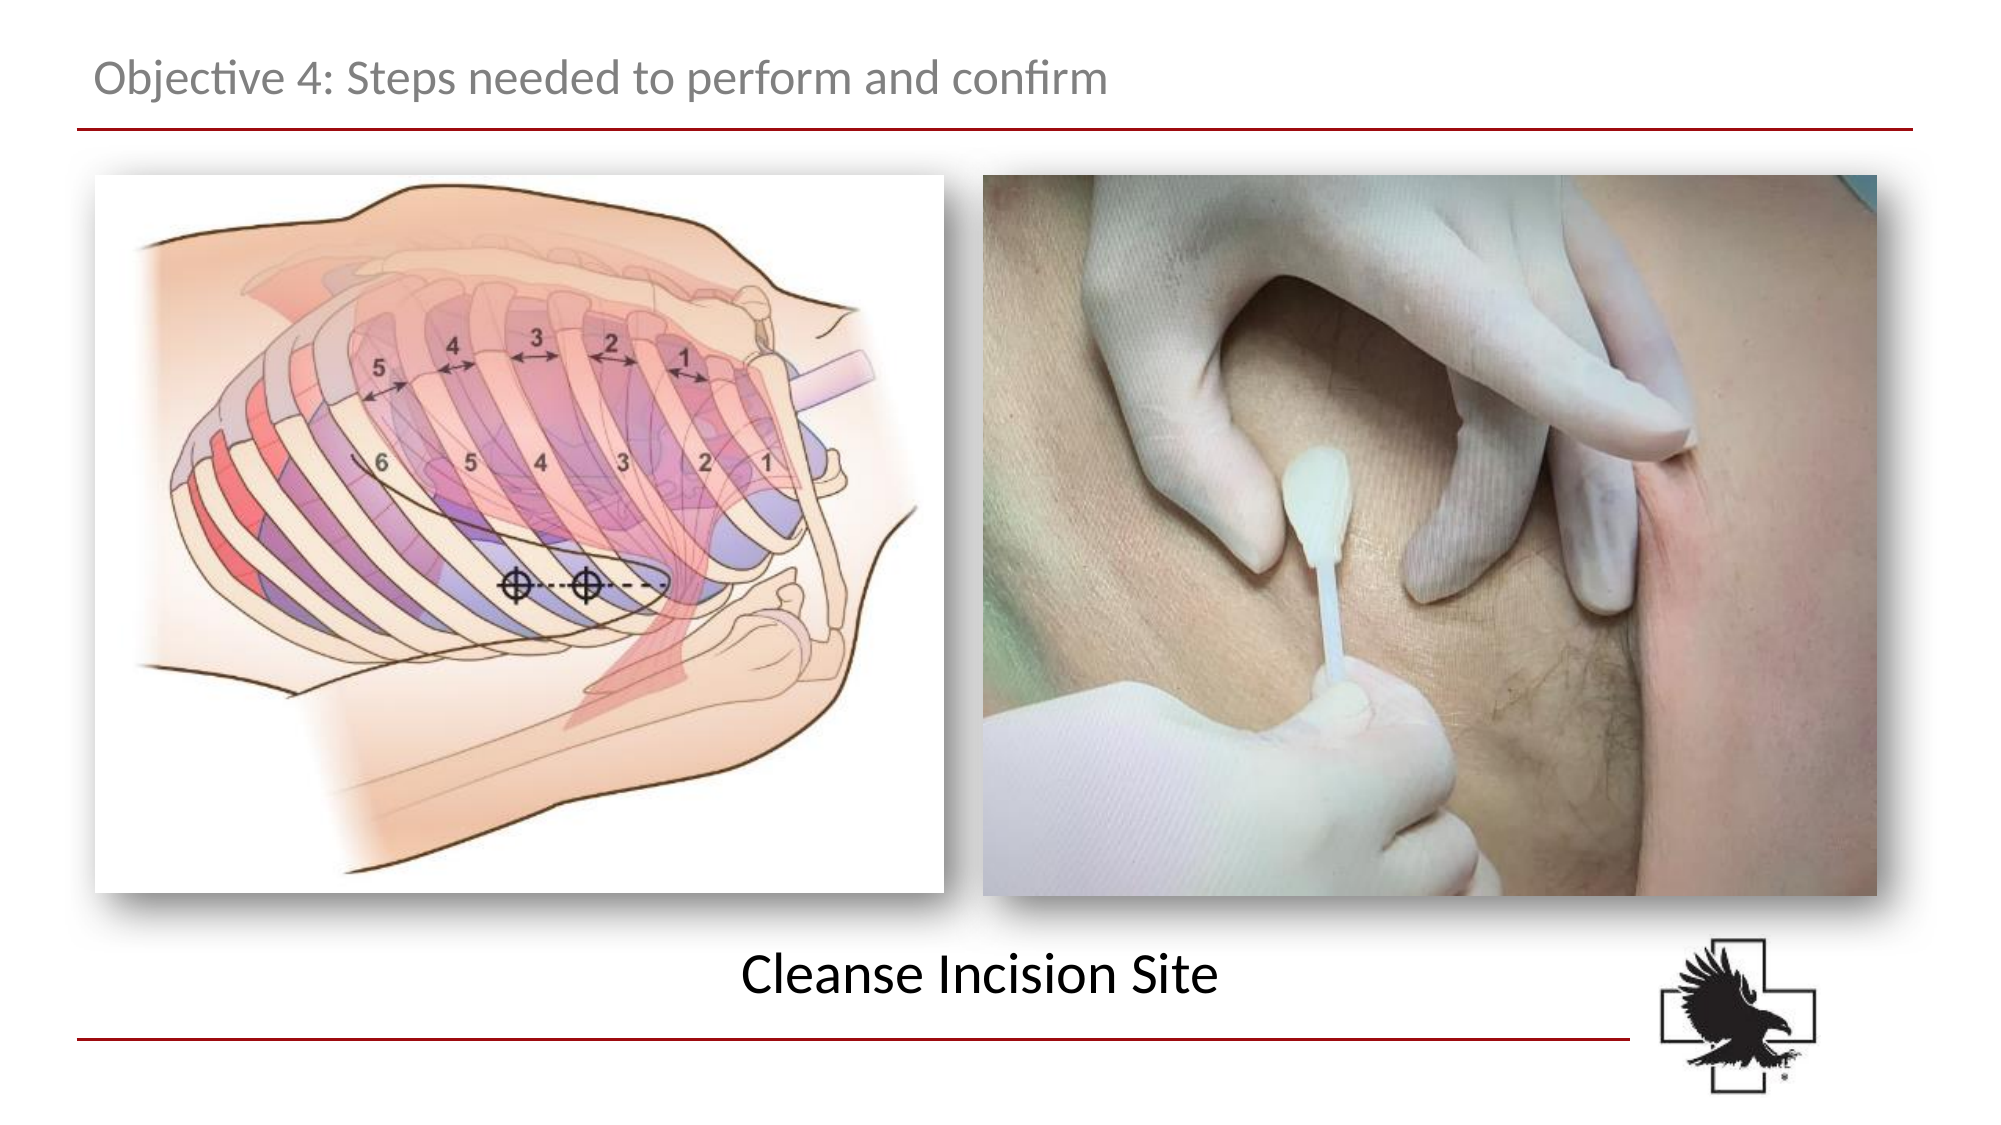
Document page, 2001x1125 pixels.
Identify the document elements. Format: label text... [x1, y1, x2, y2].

picture [983, 175, 1877, 896]
picture [1658, 934, 1821, 1098]
text_box Cleanse Incision Site [726, 928, 1248, 1013]
picture [95, 175, 944, 893]
text_box Objective 4: Steps needed to perform and confirm [78, 36, 1146, 112]
